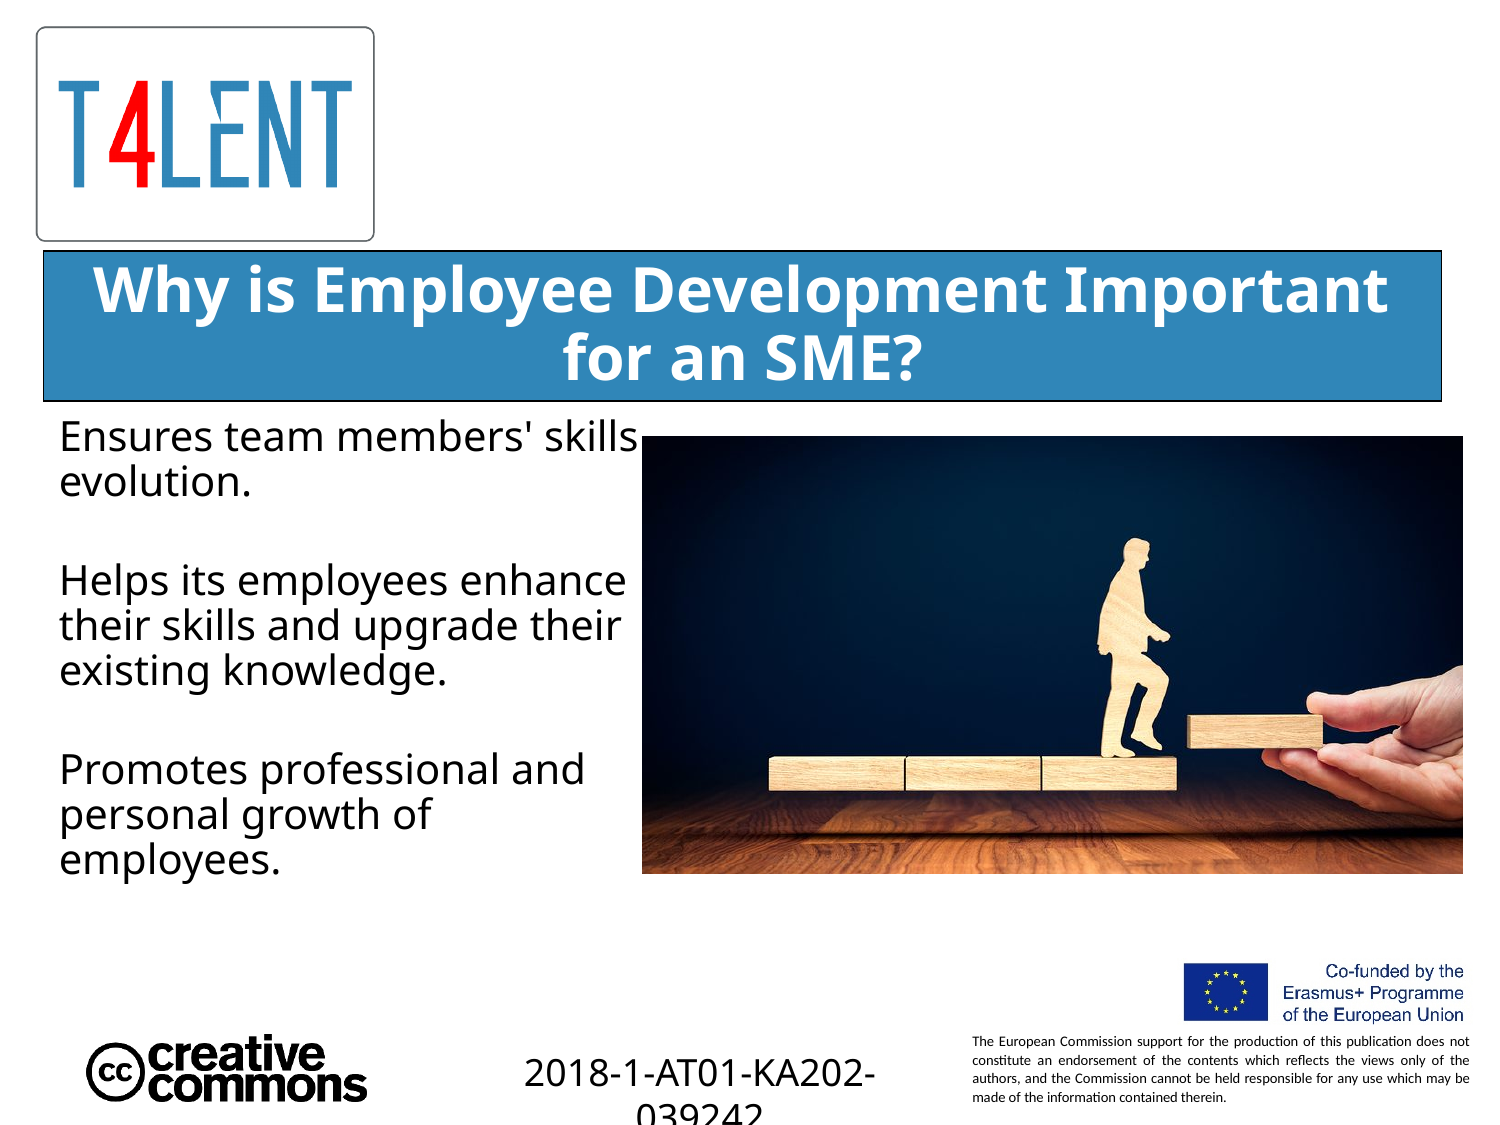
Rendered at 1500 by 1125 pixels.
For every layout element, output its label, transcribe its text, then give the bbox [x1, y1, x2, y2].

picture [642, 436, 1463, 875]
text_box 2018-1-AT01-KA202-039242 [454, 1040, 946, 1125]
picture [35, 26, 375, 242]
picture [85, 1034, 367, 1102]
subtitle Ensures team members' skills evolution. Helps its employees enhance their skills and upgrade their existing knowledge. Promotes professional and personal growth of employees. [43, 400, 662, 1024]
title Why is Employee Development Important for an SME? [43, 250, 1442, 401]
picture [1166, 958, 1478, 1026]
